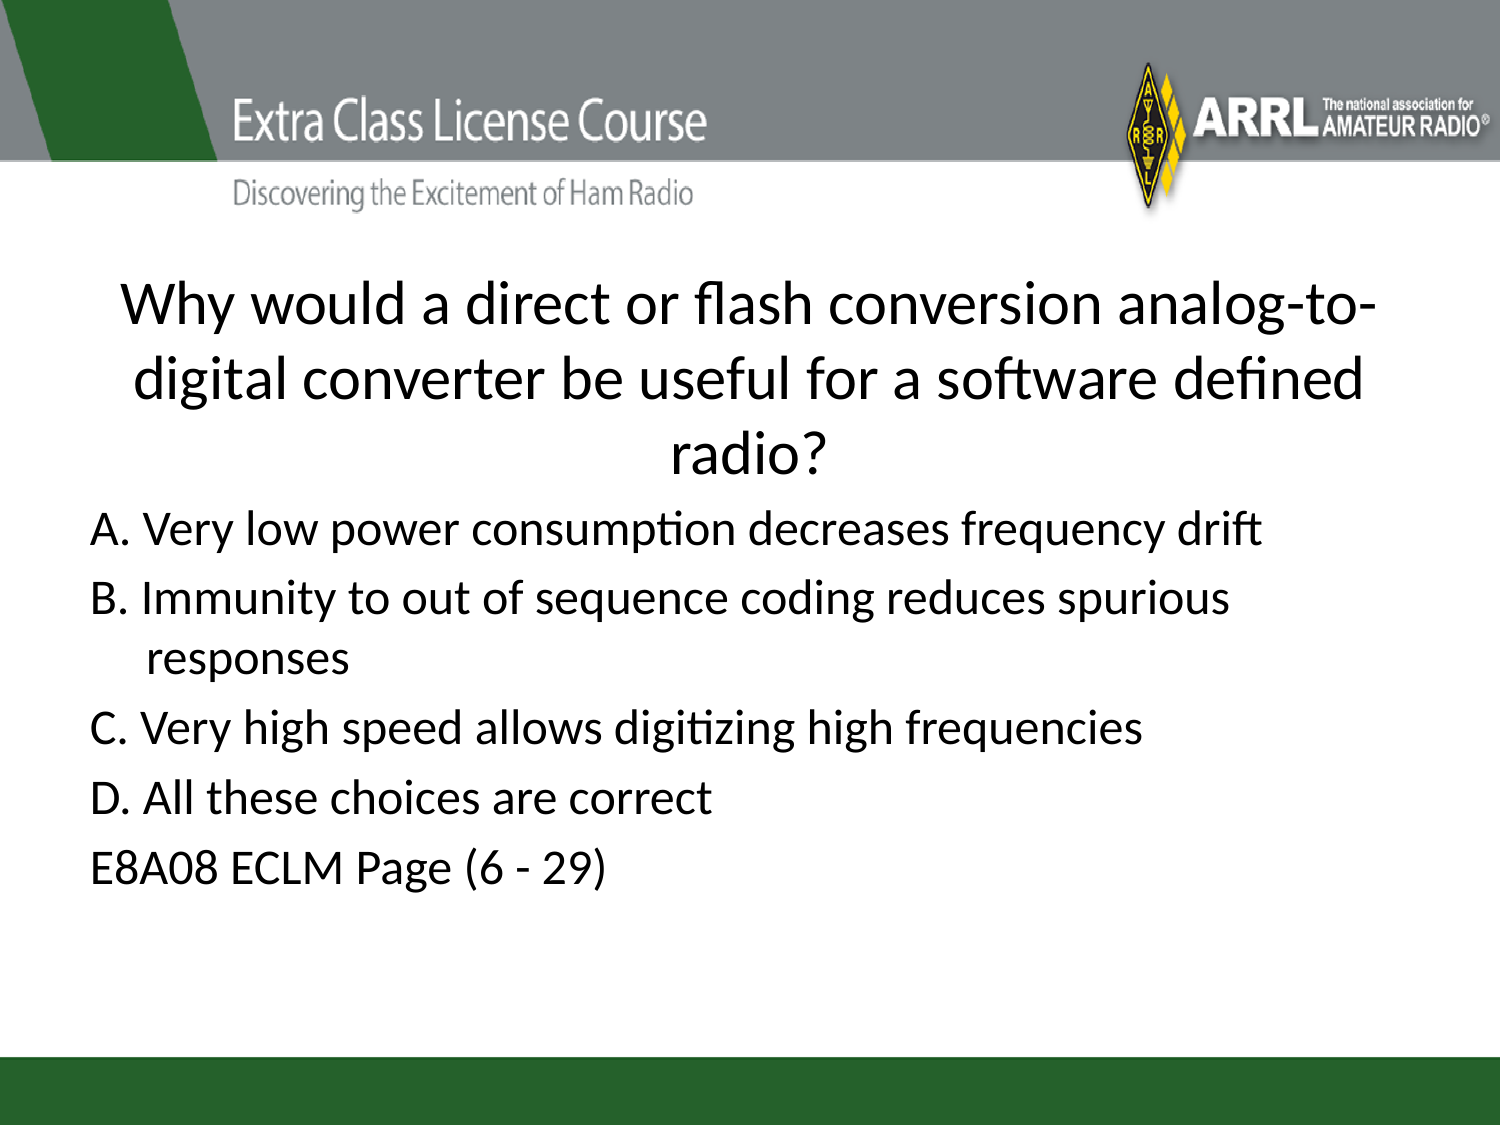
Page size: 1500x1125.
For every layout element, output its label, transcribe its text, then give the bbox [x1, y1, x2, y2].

picture [0, 0, 1500, 1125]
title Why would a direct or flash conversion analog-to-digital converter be useful for a software defined radio? [75, 254, 1425, 435]
list A. Very low power consumption decreases frequency drift B. Immunity to out of sequence coding reduces spurious responses C. Very high speed allows digitizing high frequencies D. All these choices are correct E8A08 ECLM Page (6 - 29) [75, 487, 1425, 1005]
